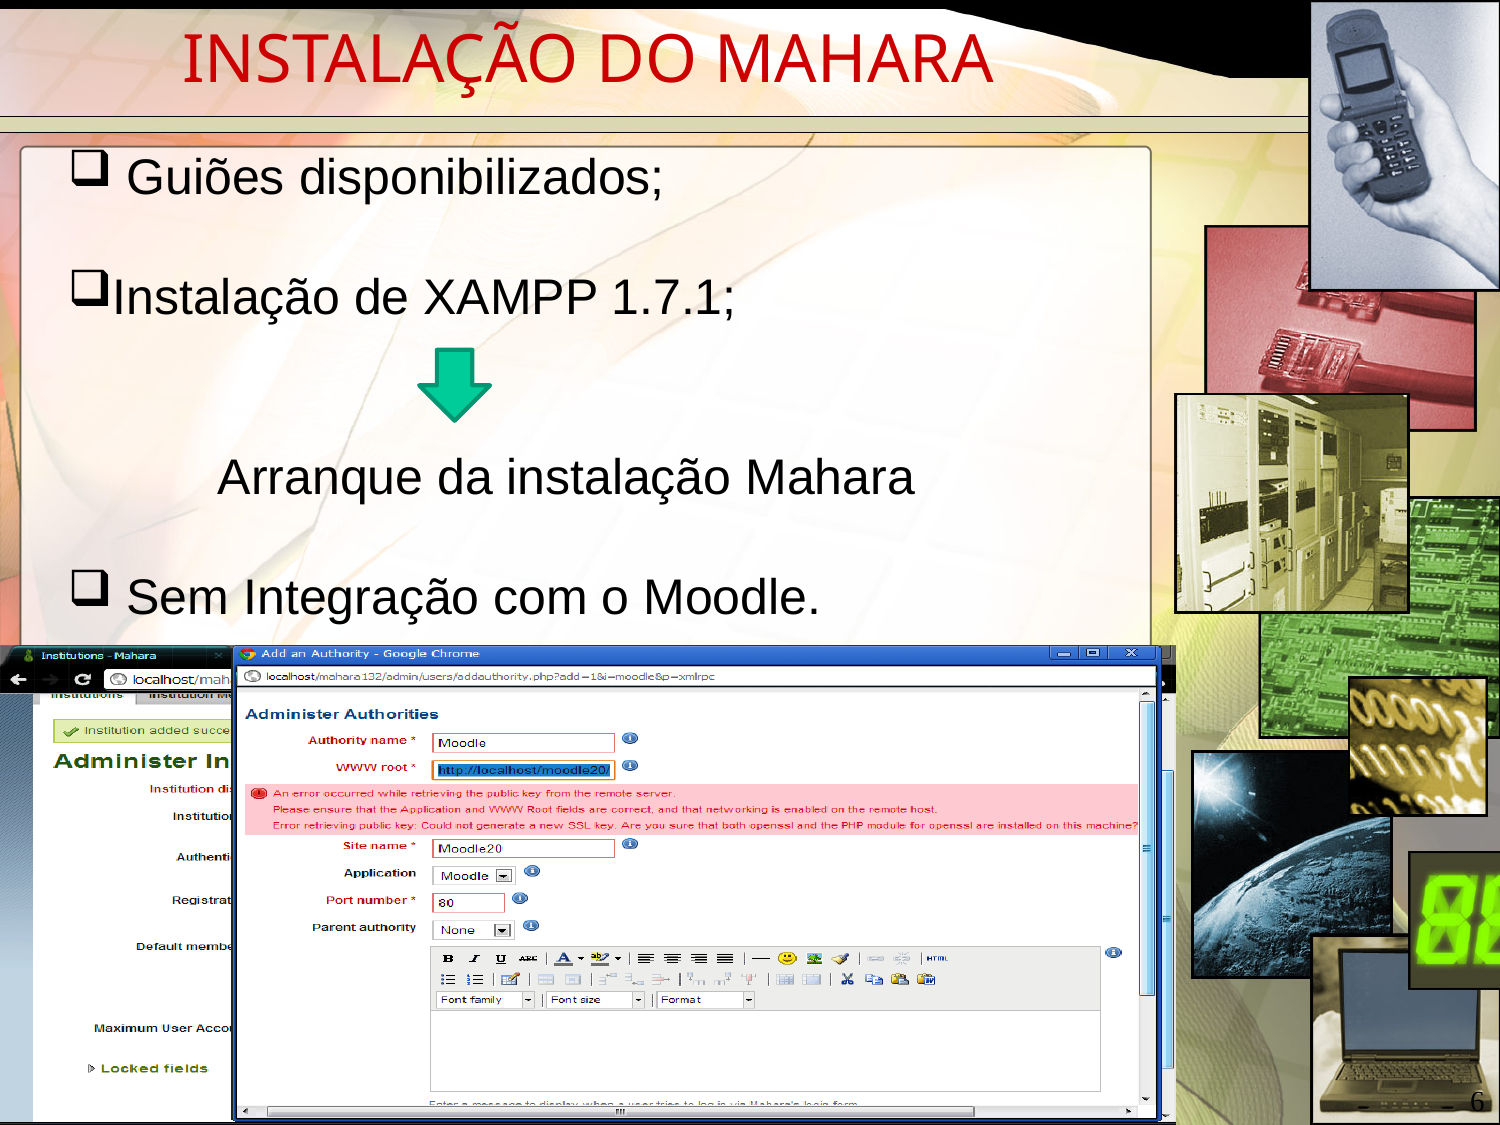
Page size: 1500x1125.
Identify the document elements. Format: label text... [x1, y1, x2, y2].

picture [0, 0, 1500, 1125]
text_box [417, 347, 492, 423]
title INSTALAÇÃO DO MAHARA [0, 0, 1178, 113]
slide_number 6 [1187, 1074, 1500, 1125]
text_box Guiões disponibilizados; Instalação de XAMPP 1.7.1; Arranque da instalação Mahara Sem Integração com o Moodle. [53, 137, 1193, 992]
